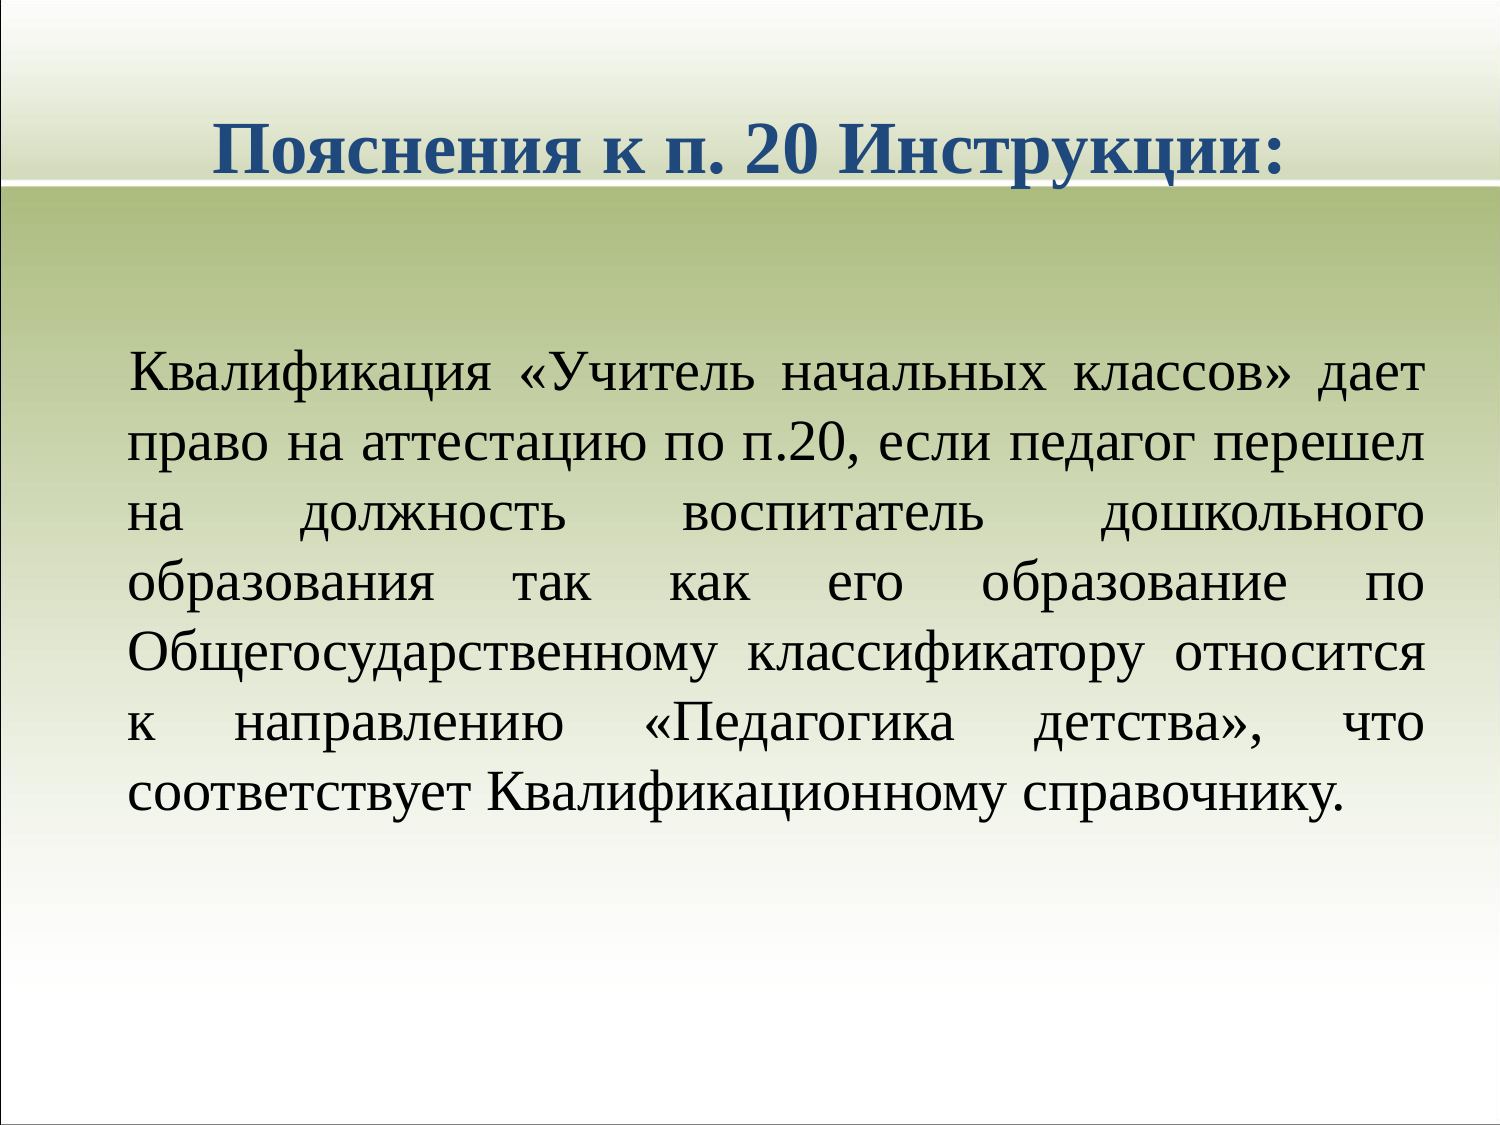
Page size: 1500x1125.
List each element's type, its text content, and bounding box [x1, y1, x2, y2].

picture [0, 0, 1500, 1125]
list Квалификация «Учитель начальных классов» дает право на аттестацию по п.20, если педагог перешел на должность воспитатель дошкольного образования так как его образование по Общегосударственному классификатору относится к направлению «Педагогика детства», что соответствует Квалификационному справочнику. [112, 324, 1442, 1032]
title Пояснения к п. 20 Инструкции: [112, 99, 1388, 188]
